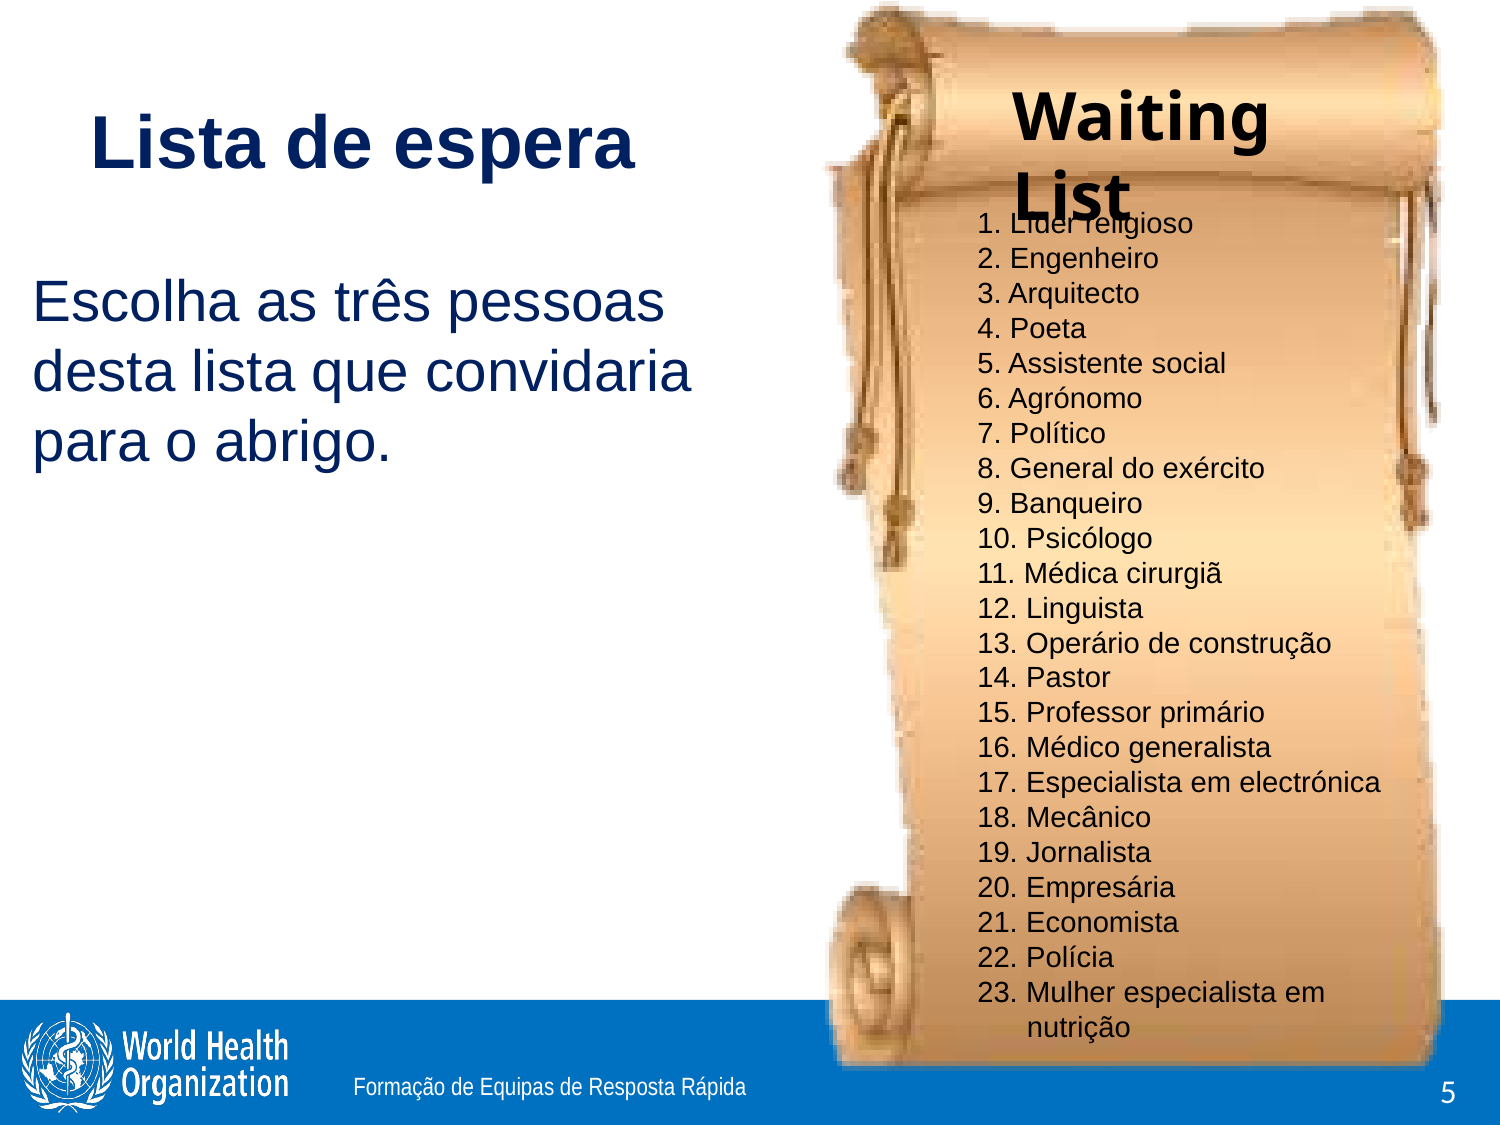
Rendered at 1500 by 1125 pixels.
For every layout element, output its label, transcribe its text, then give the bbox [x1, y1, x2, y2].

picture [820, 0, 1471, 1082]
picture [21, 1012, 288, 1113]
title Lista de espera [75, 45, 815, 233]
text_box Escolha as três pessoas desta lista que convidaria para o abrigo. [17, 256, 727, 940]
